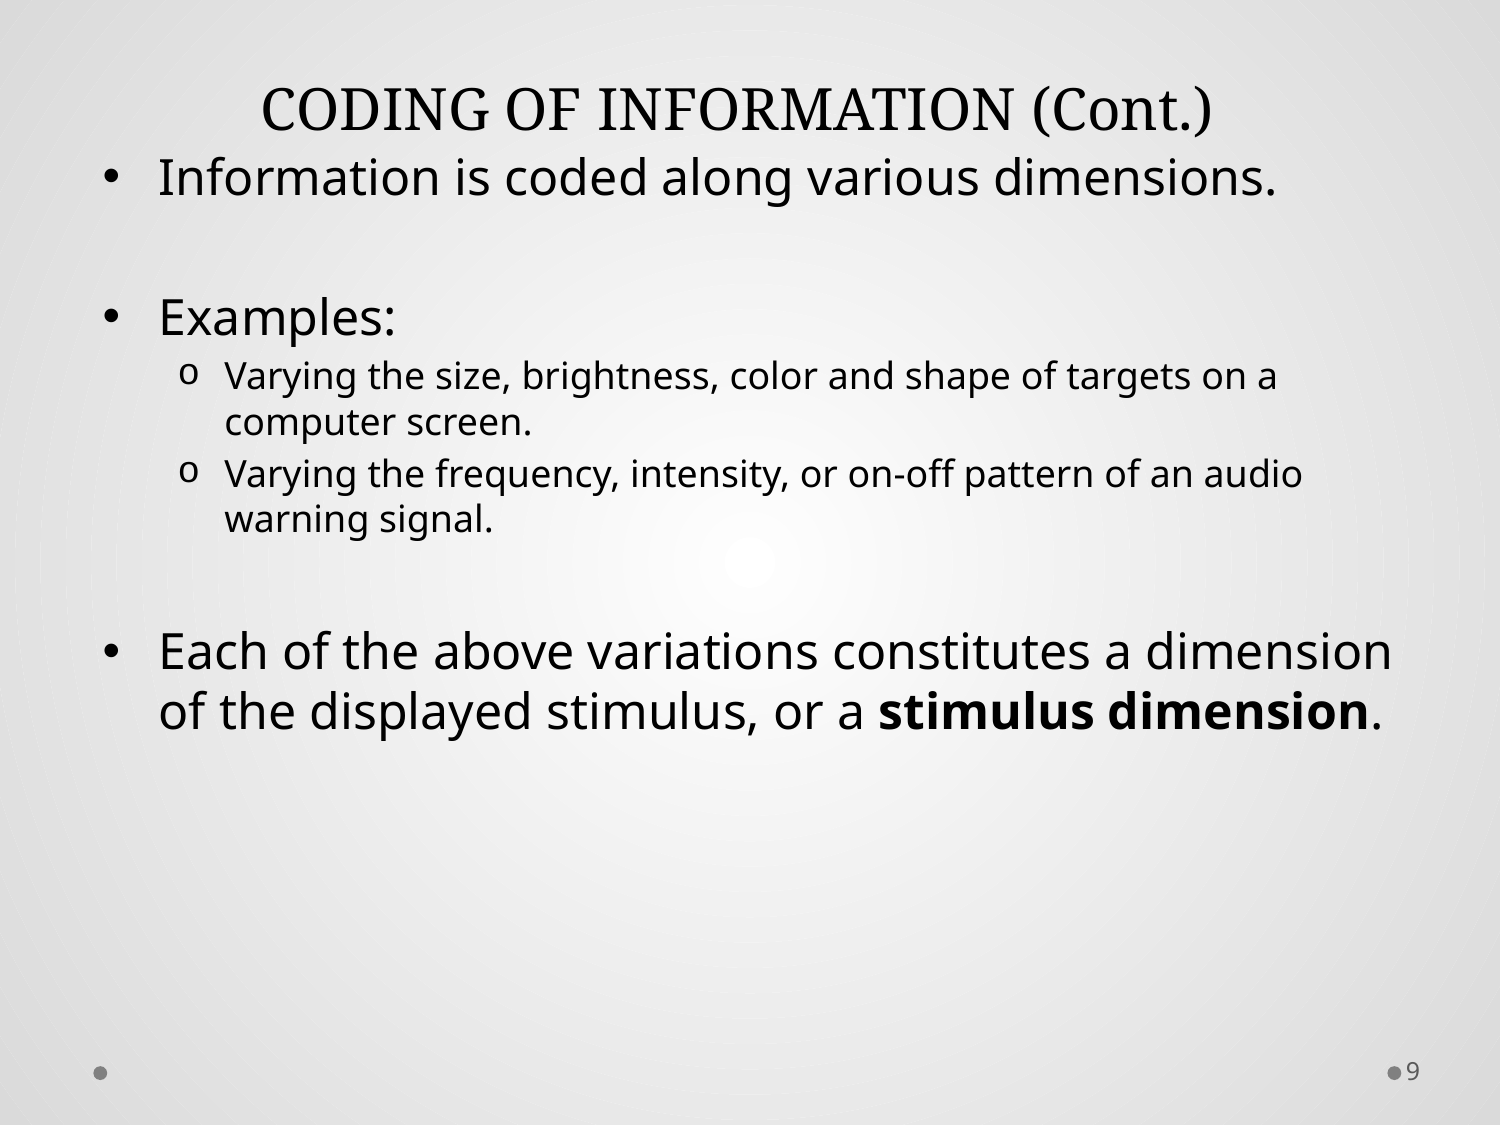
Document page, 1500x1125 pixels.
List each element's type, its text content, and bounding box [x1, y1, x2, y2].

slide_number 9 [1401, 1042, 1494, 1103]
title CODING OF INFORMATION (Cont.) [62, 50, 1413, 150]
list Information is coded along various dimensions. Examples: Varying the size, brightness, color and shape of targets on a computer screen. Varying the frequency, intensity, or on-off pattern of an audio warning signal. Each of the above variations constitutes a dimension of the displayed stimulus, or a stimulus dimension. [87, 137, 1438, 1100]
